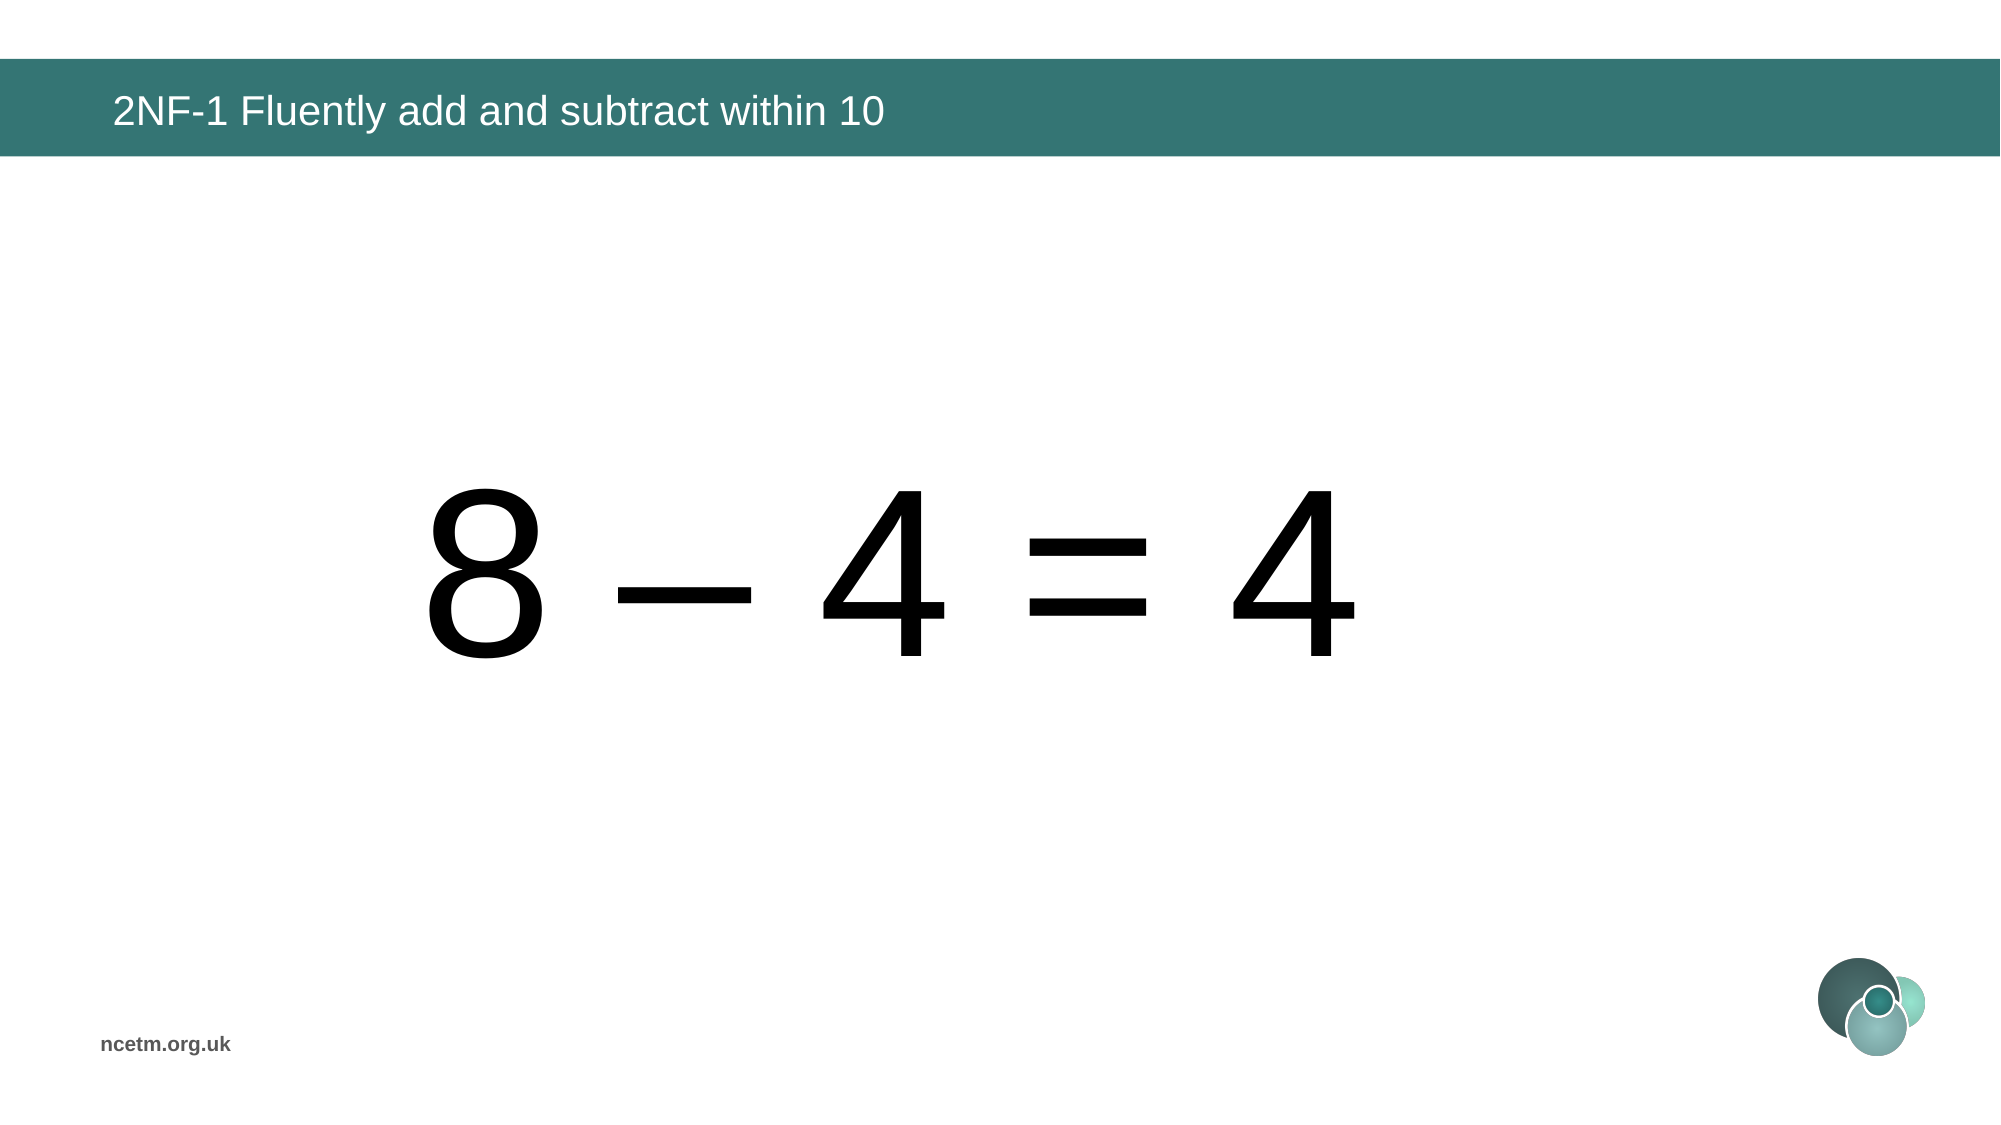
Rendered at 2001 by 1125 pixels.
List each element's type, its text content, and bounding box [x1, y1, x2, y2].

title 2NF-1 Fluently add and subtract within 10 [97, 76, 1945, 147]
text_box 8 – 4 = [404, 409, 1213, 712]
text_box 4 [1213, 409, 1377, 712]
picture [1818, 958, 1925, 1056]
